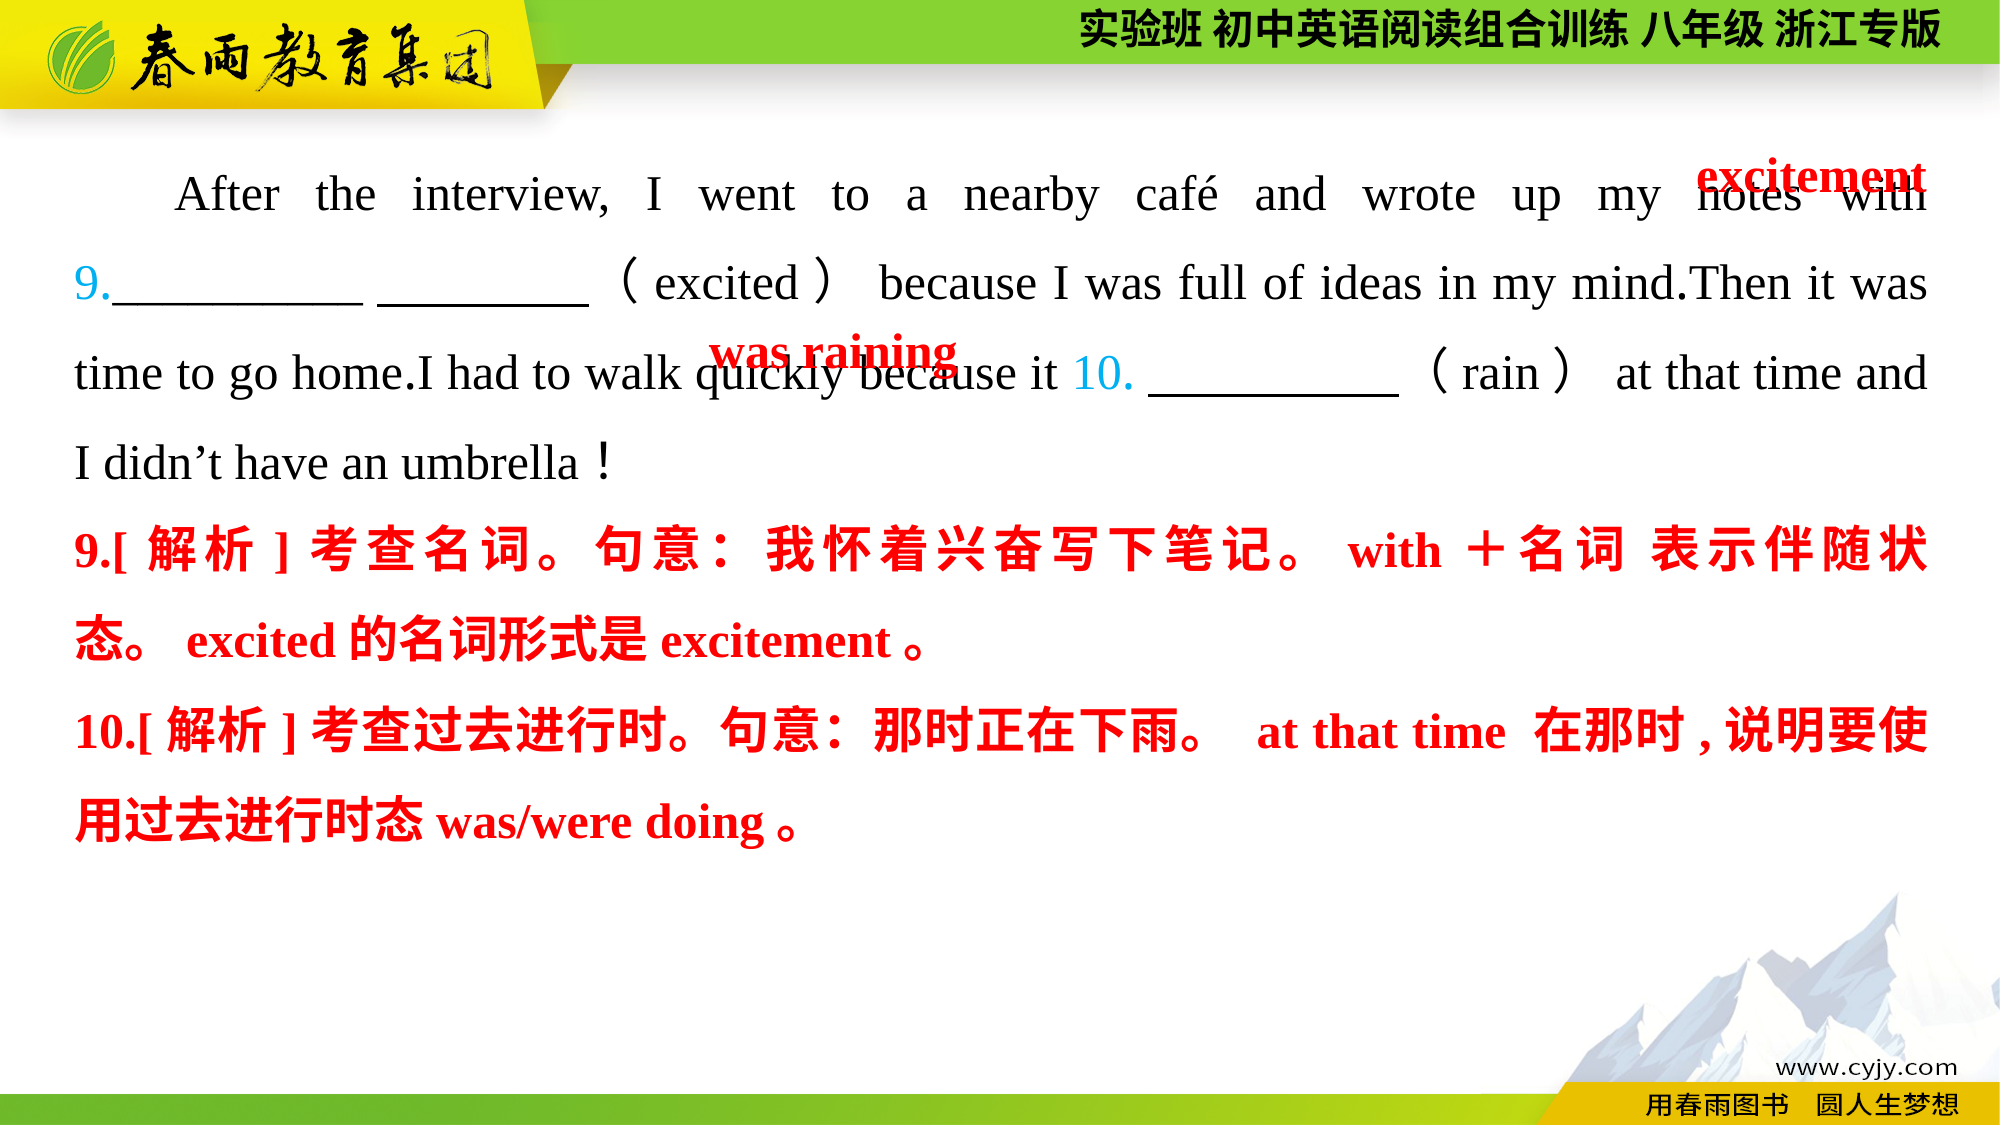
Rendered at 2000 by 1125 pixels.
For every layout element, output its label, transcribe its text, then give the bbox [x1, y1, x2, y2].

text_box 9.[解析]考查名词。句意：我怀着兴奋写下笔记。with＋名词 表示伴随状态。excited的名词形式是excitement。 [59, 479, 1944, 660]
picture [0, 0, 2000, 1125]
text_box was raining [694, 311, 973, 387]
list After the interview, I went to a nearby café and wrote up my notes with 9.__________ （excited）because I was full of ideas in my mind.Then it was time to go home.I had to walk quickly because it 10. （rain）at that time and I didn’t have an umbrella！ [59, 122, 1944, 479]
text_box excitement [1681, 135, 1943, 211]
text_box 10.[解析]考查过去进行时。句意：那时正在下雨。 at that time 在那时,说明要使用过去进行时态was/were doing。 [59, 660, 1944, 856]
